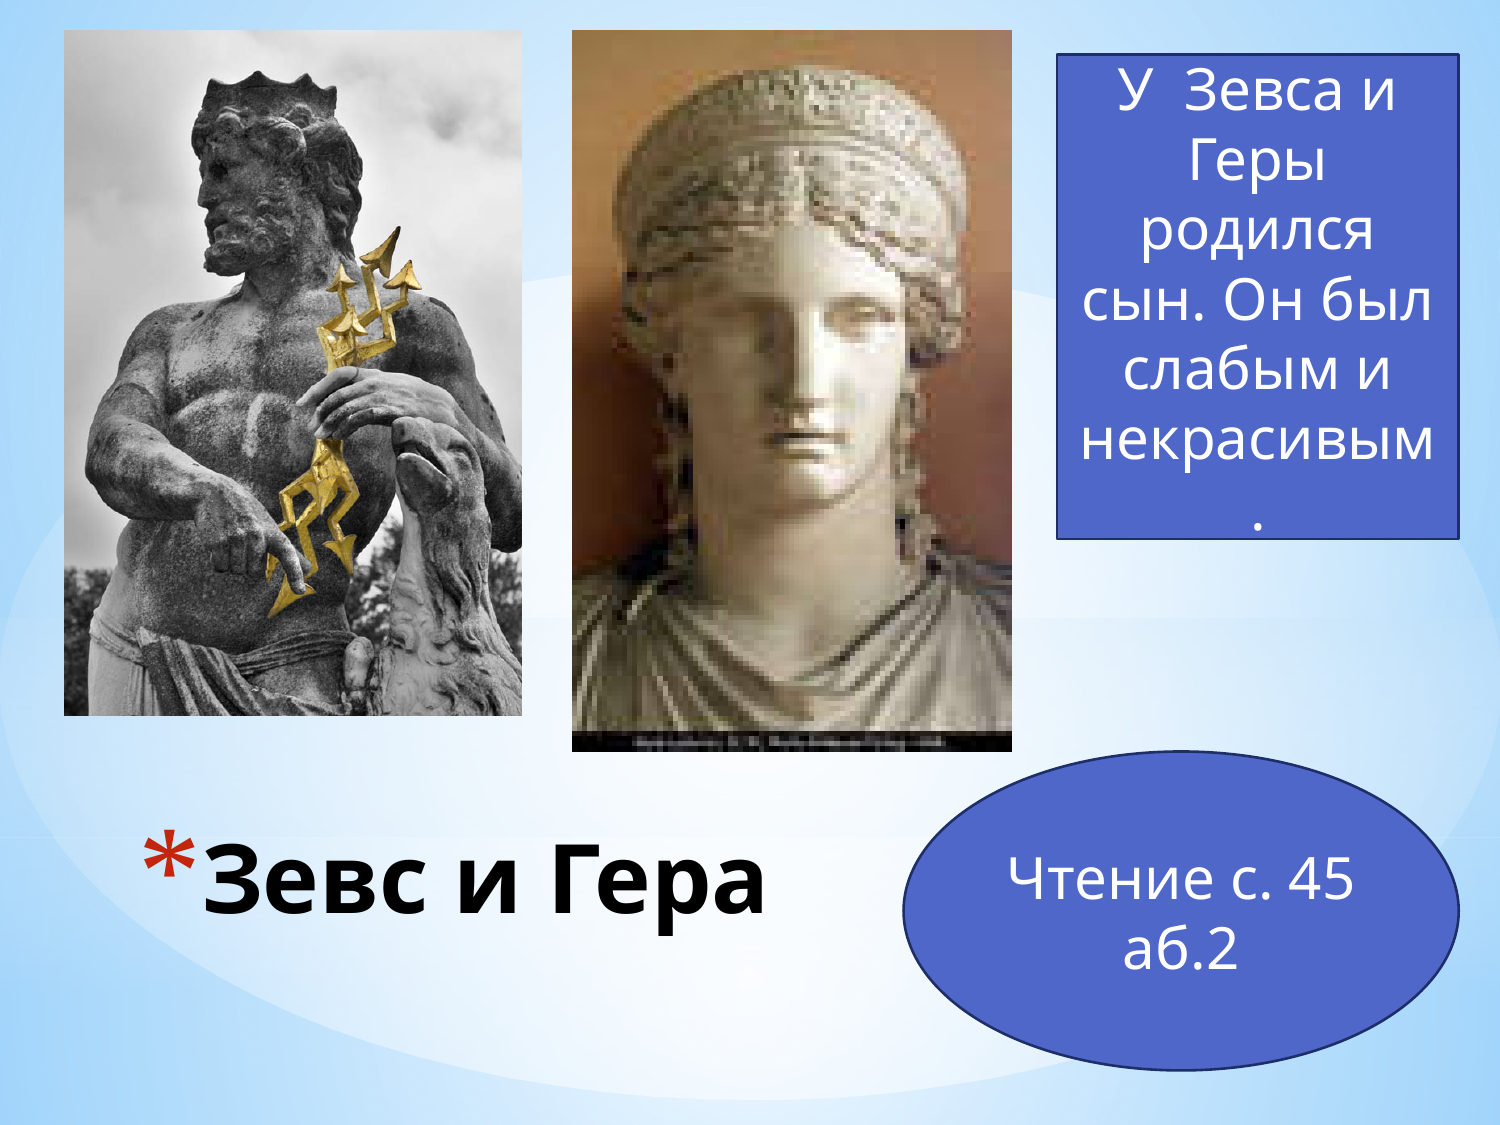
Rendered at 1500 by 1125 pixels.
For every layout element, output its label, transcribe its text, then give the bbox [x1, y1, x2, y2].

title Зевс и Гера [53, 810, 857, 1047]
text_box У Зевса и Геры родился сын. Он был слабым и некрасивым. [1056, 53, 1460, 540]
text_box Чтение с. 45 аб.2 [902, 750, 1461, 1072]
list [64, 30, 523, 717]
picture [572, 30, 1012, 752]
